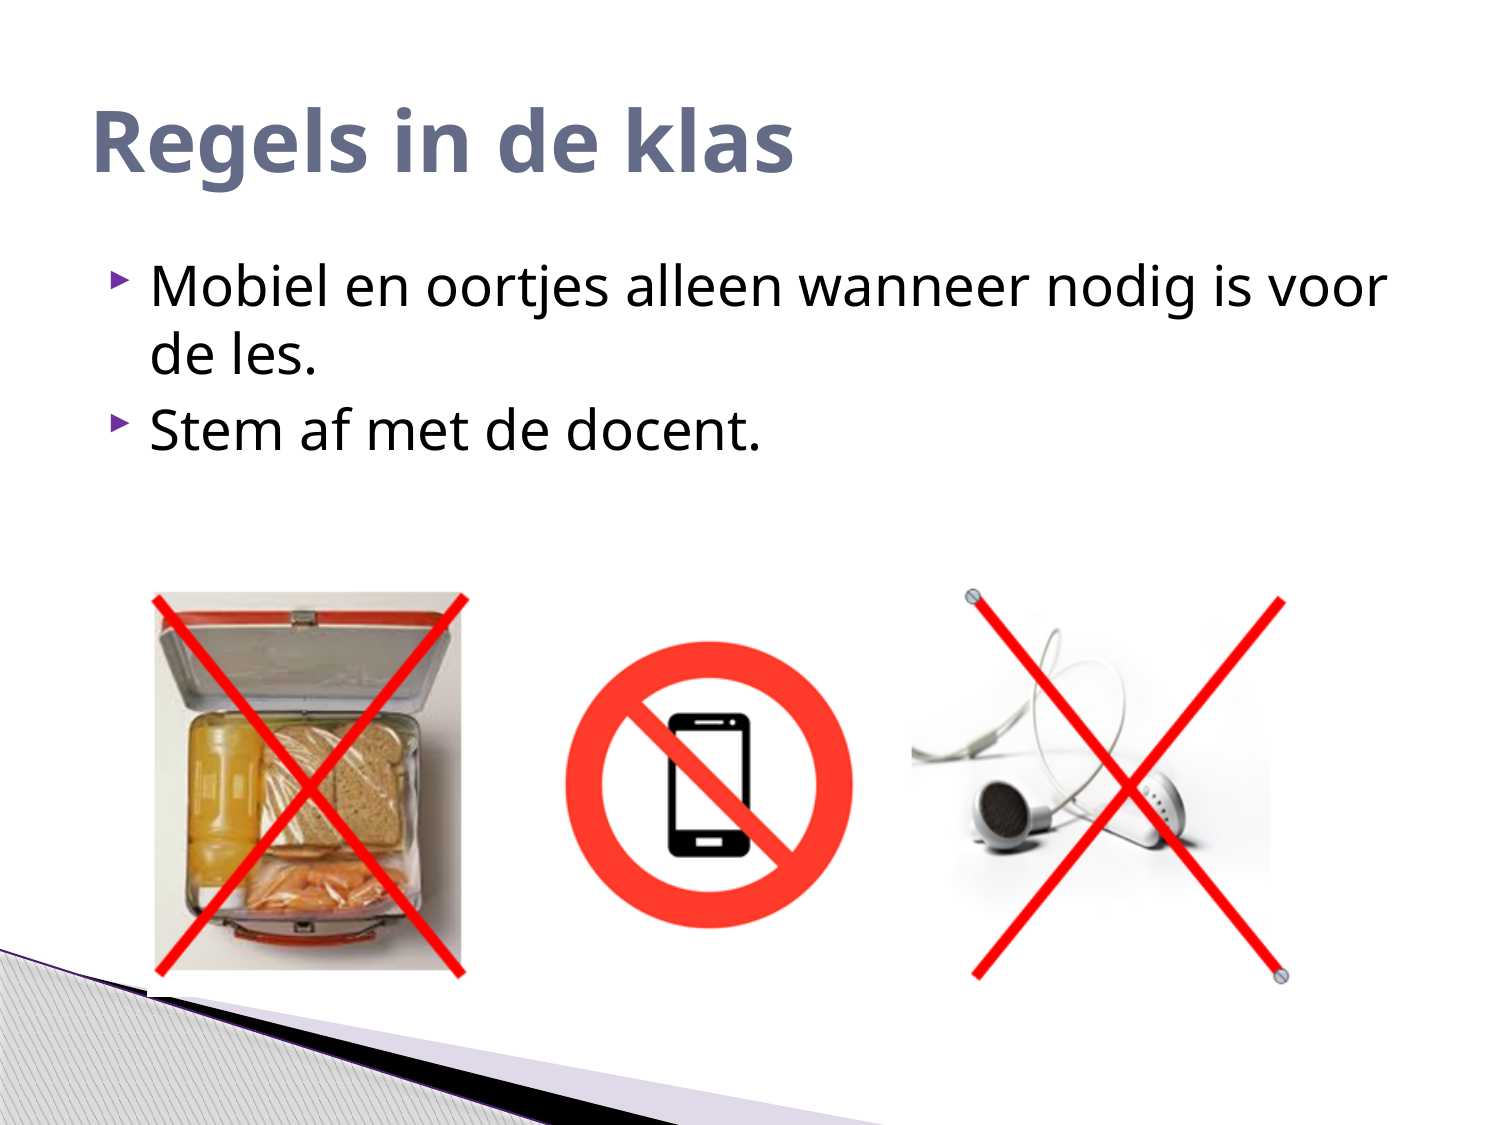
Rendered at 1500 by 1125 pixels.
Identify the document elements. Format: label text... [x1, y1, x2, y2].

title Regels in de klas [75, 45, 1425, 233]
list Mobiel en oortjes alleen wanneer nodig is voor de les. Stem af met de docent. [75, 243, 1425, 986]
picture [147, 585, 1300, 998]
